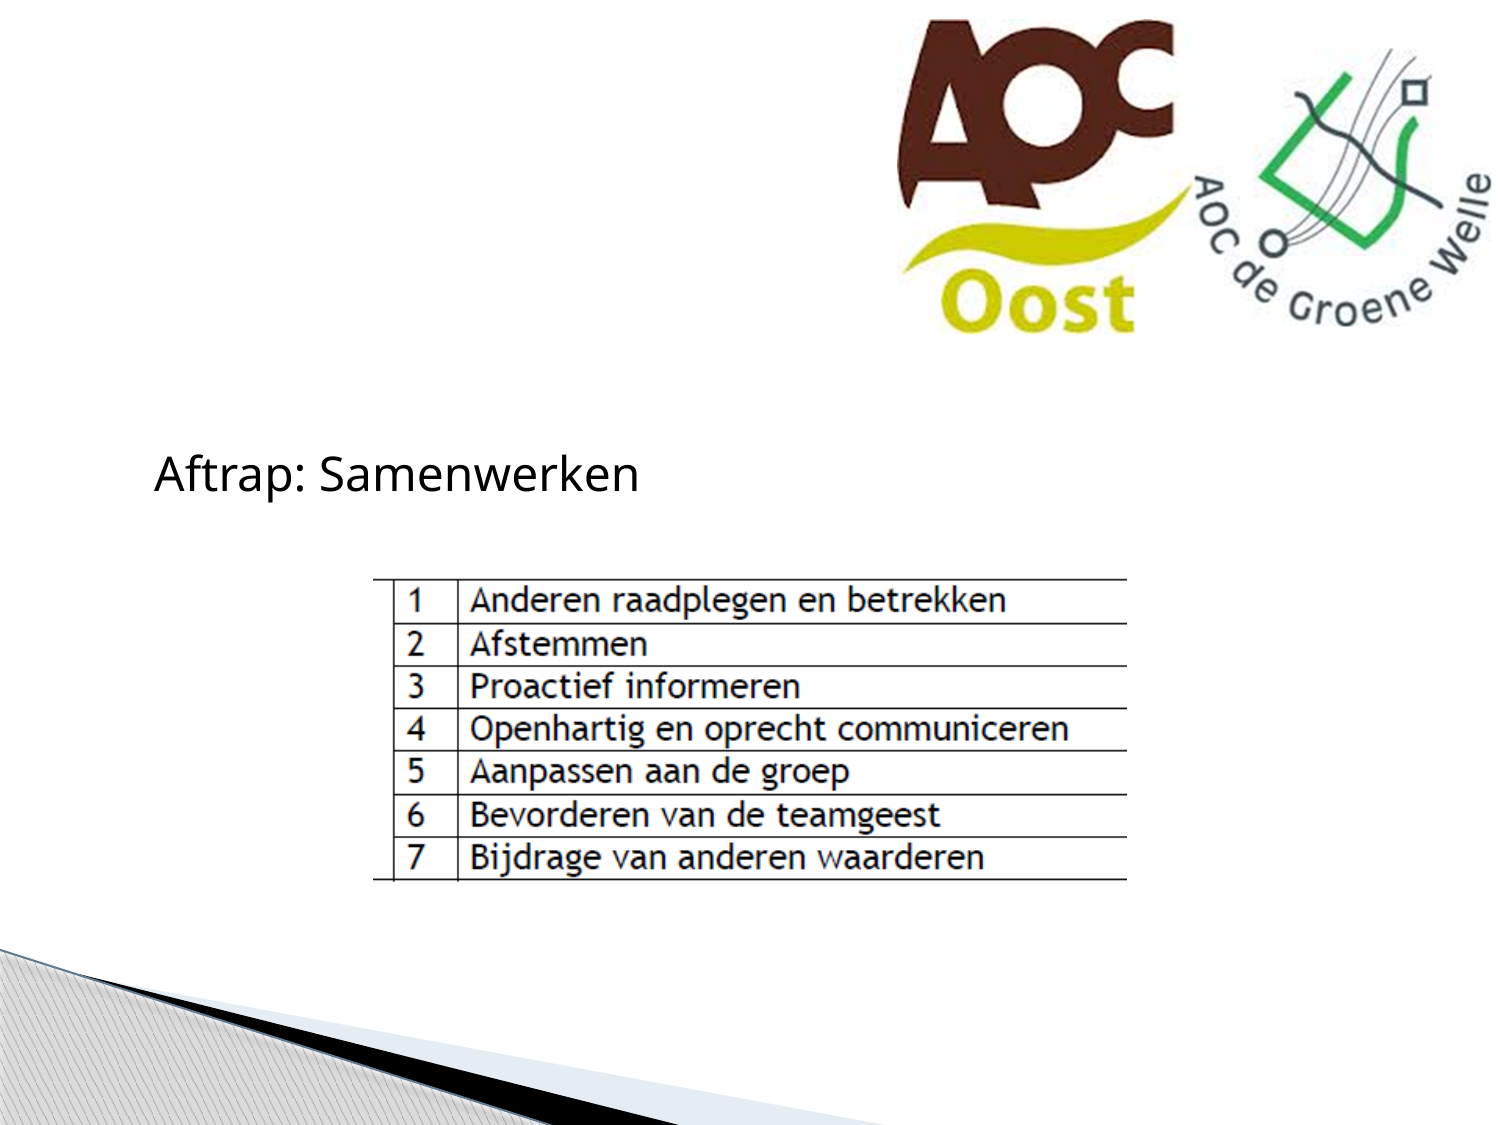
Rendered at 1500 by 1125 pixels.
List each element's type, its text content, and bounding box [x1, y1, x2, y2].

picture [897, 18, 1500, 357]
list Aftrap: Samenwerken [75, 243, 1425, 986]
picture [373, 562, 1127, 893]
